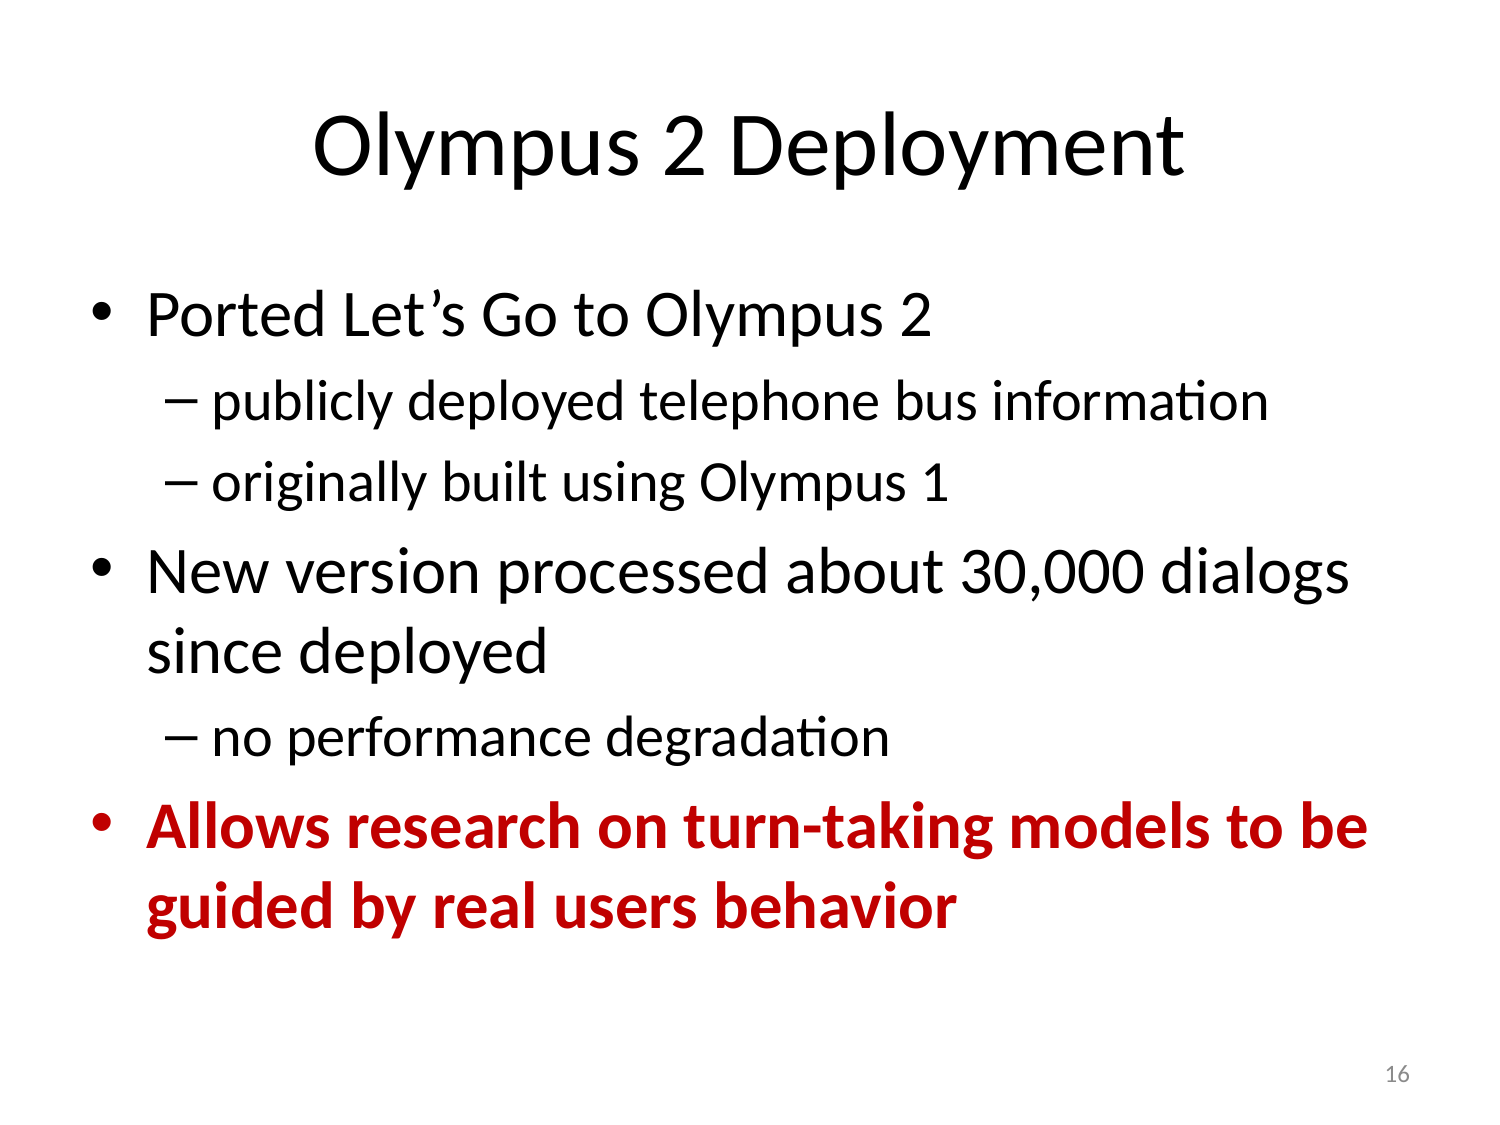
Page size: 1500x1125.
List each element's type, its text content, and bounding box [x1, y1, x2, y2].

slide_number 16 [1074, 1042, 1425, 1103]
title Olympus 2 Deployment [75, 45, 1425, 233]
list Ported Let’s Go to Olympus 2 publicly deployed telephone bus information originally built using Olympus 1 New version processed about 30,000 dialogs since deployed no performance degradation Allows research on turn-taking models to be guided by real users behavior [75, 262, 1425, 1005]
